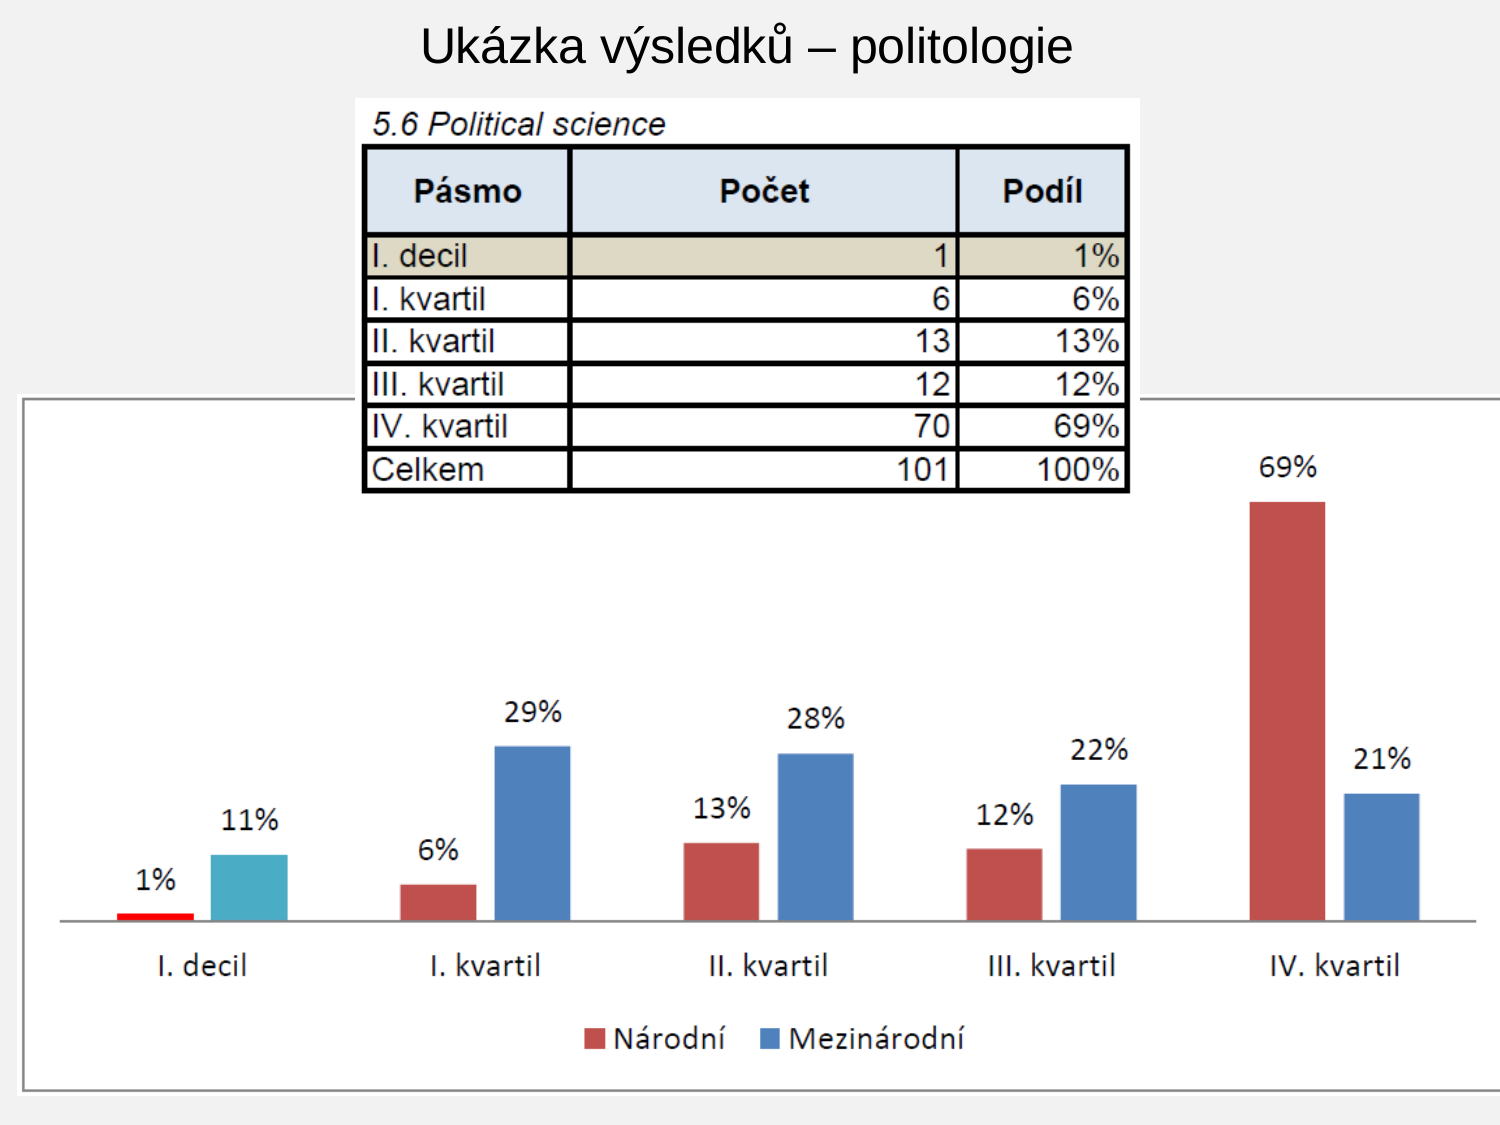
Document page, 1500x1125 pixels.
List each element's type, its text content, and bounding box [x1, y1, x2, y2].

picture [17, 97, 1500, 1096]
title Ukázka výsledků – politologie [135, 6, 1360, 82]
